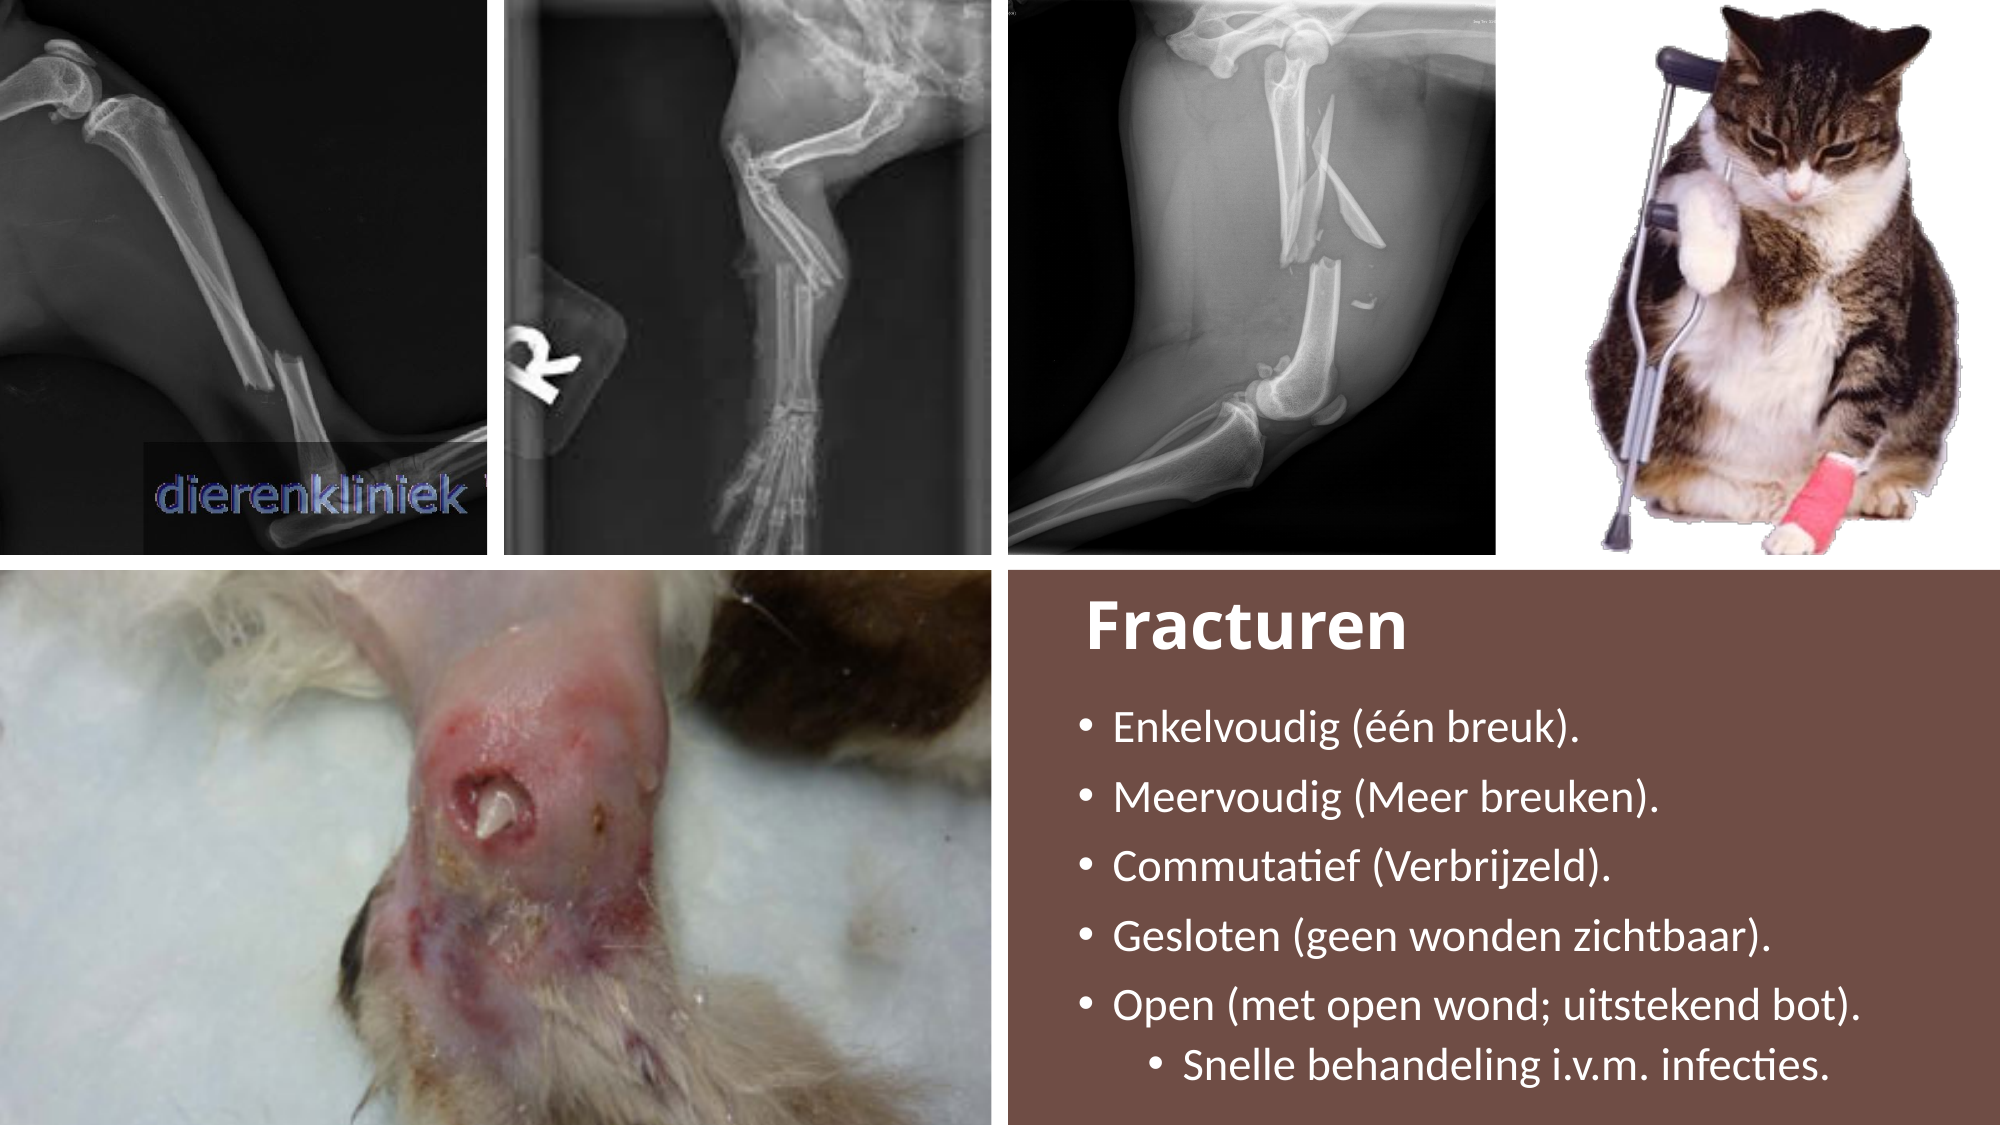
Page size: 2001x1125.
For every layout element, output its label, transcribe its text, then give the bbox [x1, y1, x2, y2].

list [0, 0, 488, 555]
text_box [1007, 569, 2000, 1125]
picture [1008, 0, 1496, 555]
picture [0, 569, 992, 1125]
title Fracturen [1069, 575, 1922, 681]
picture [1512, 0, 2000, 555]
text_box [0, 0, 2000, 1125]
list Enkelvoudig (één breuk). Meervoudig (Meer breuken). Commutatief (Verbrijzeld). Gesloten (geen wonden zichtbaar). Open (met open wond; uitstekend bot). Snelle behandeling i.v.m. infecties. [1062, 695, 1944, 1100]
picture [504, 0, 992, 555]
